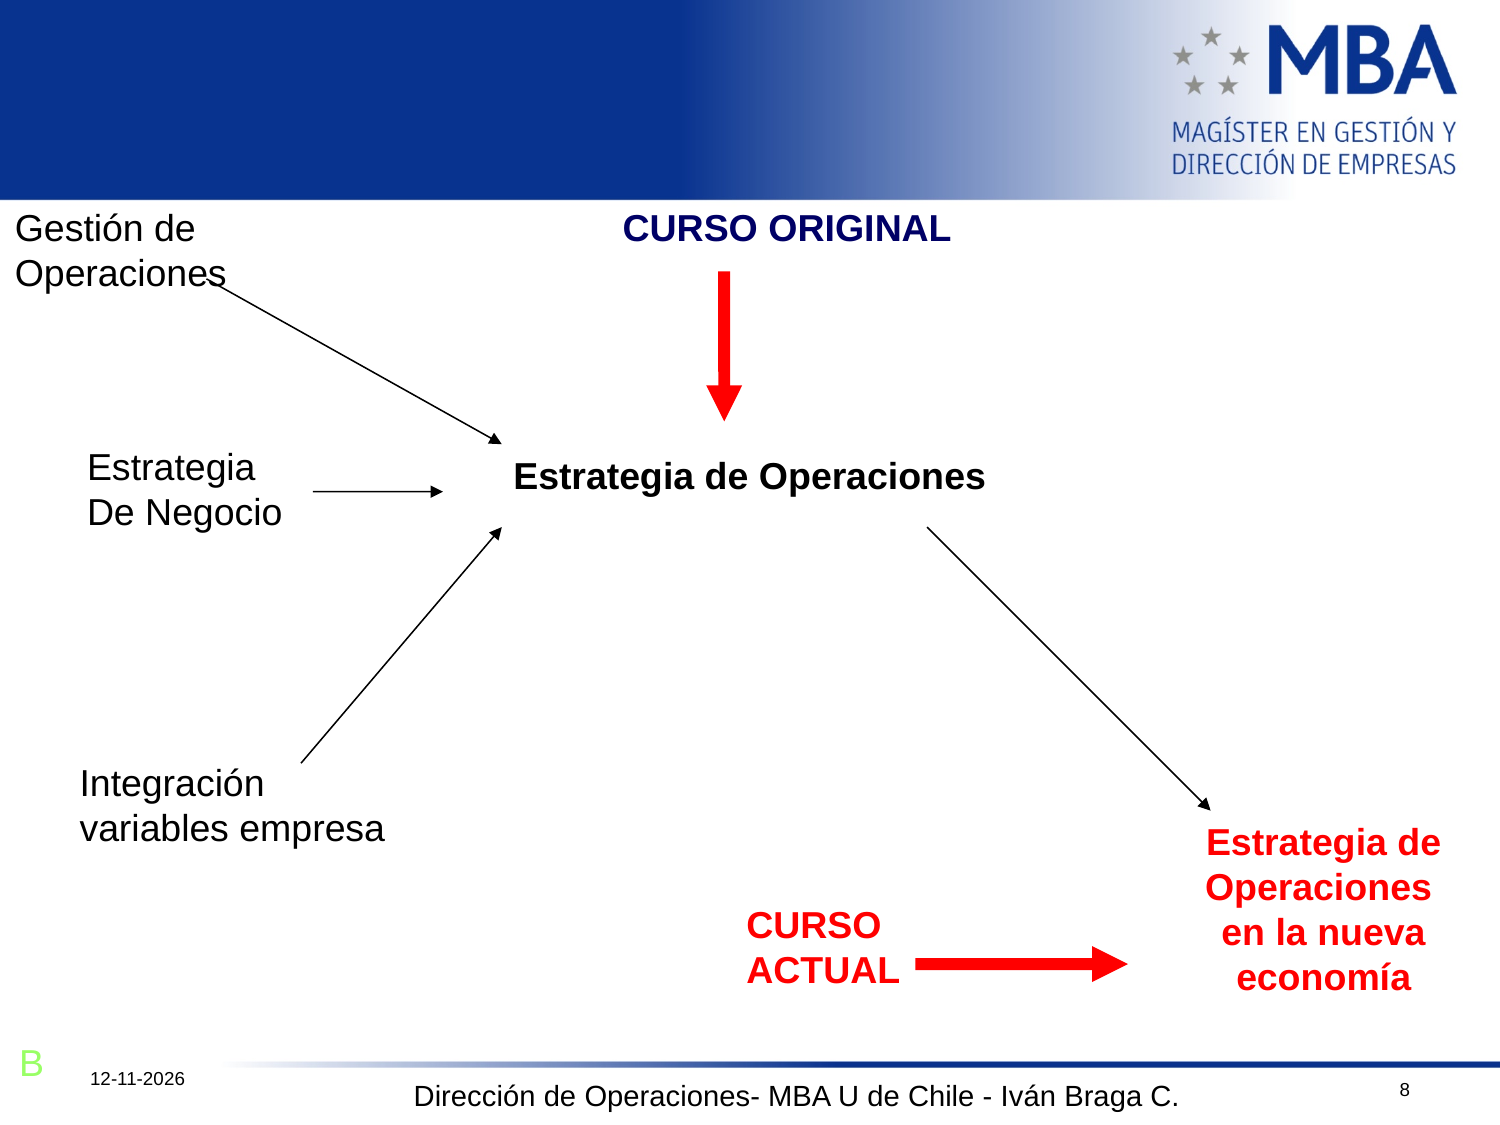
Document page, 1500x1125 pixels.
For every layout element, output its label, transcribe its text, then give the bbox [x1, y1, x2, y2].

text_box B [4, 1031, 60, 1092]
text_box Integración variables empresa [64, 751, 430, 857]
text_box [300, 527, 502, 764]
text_box [926, 526, 1211, 811]
text_box Gestión de Operaciones [0, 196, 425, 302]
text_box Estrategia de Operaciones [498, 444, 1002, 504]
slide_number 8 [1234, 1070, 1426, 1125]
text_box CURSO ORIGINAL [607, 196, 967, 257]
picture [0, 0, 1500, 1125]
text_box [206, 278, 502, 445]
footer [501, 1070, 1034, 1125]
text_box [312, 485, 443, 498]
text_box CURSO ACTUAL [731, 893, 916, 998]
text_box Estrategia de Operaciones en la nueva economía [1147, 810, 1500, 1006]
text_box Estrategia De Negocio [72, 435, 298, 541]
text_box [718, 271, 731, 422]
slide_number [74, 1058, 426, 1103]
text_box [916, 957, 1129, 971]
